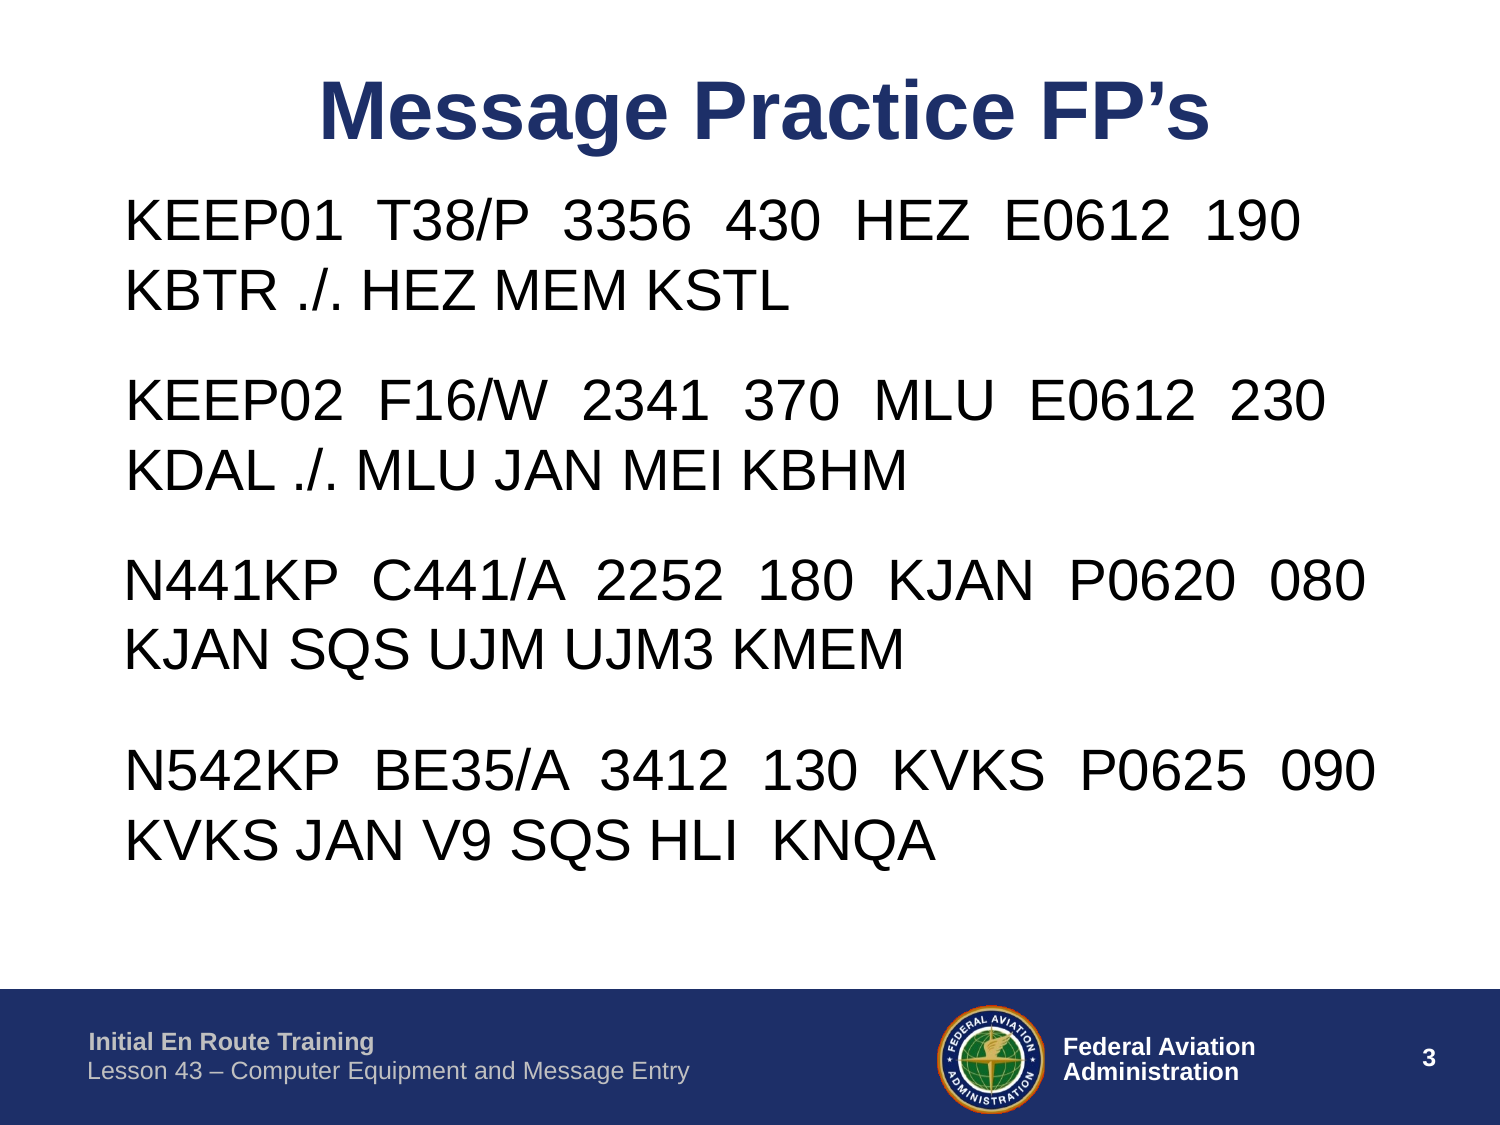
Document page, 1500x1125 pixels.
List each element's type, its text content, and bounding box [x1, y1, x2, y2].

picture [936, 1004, 1045, 1114]
title Message Practice FP’s [70, 56, 1461, 157]
text_box KEEP02 F16/W 2341 370 MLU E0612 230 KDAL ./. MLU JAN MEI KBHM [110, 354, 1362, 510]
text_box N542KP BE35/A 3412 130 KVKS P0625 090 KVKS JAN V9 SQS HLI KNQA [110, 724, 1475, 880]
text_box N441KP C441/A 2252 180 KJAN P0620 080 KJAN SQS UJM UJM3 KMEM [108, 534, 1500, 689]
text_box KEEP01 T38/P 3356 430 HEZ E0612 190 KBTR ./. HEZ MEM KSTL [110, 174, 1402, 330]
